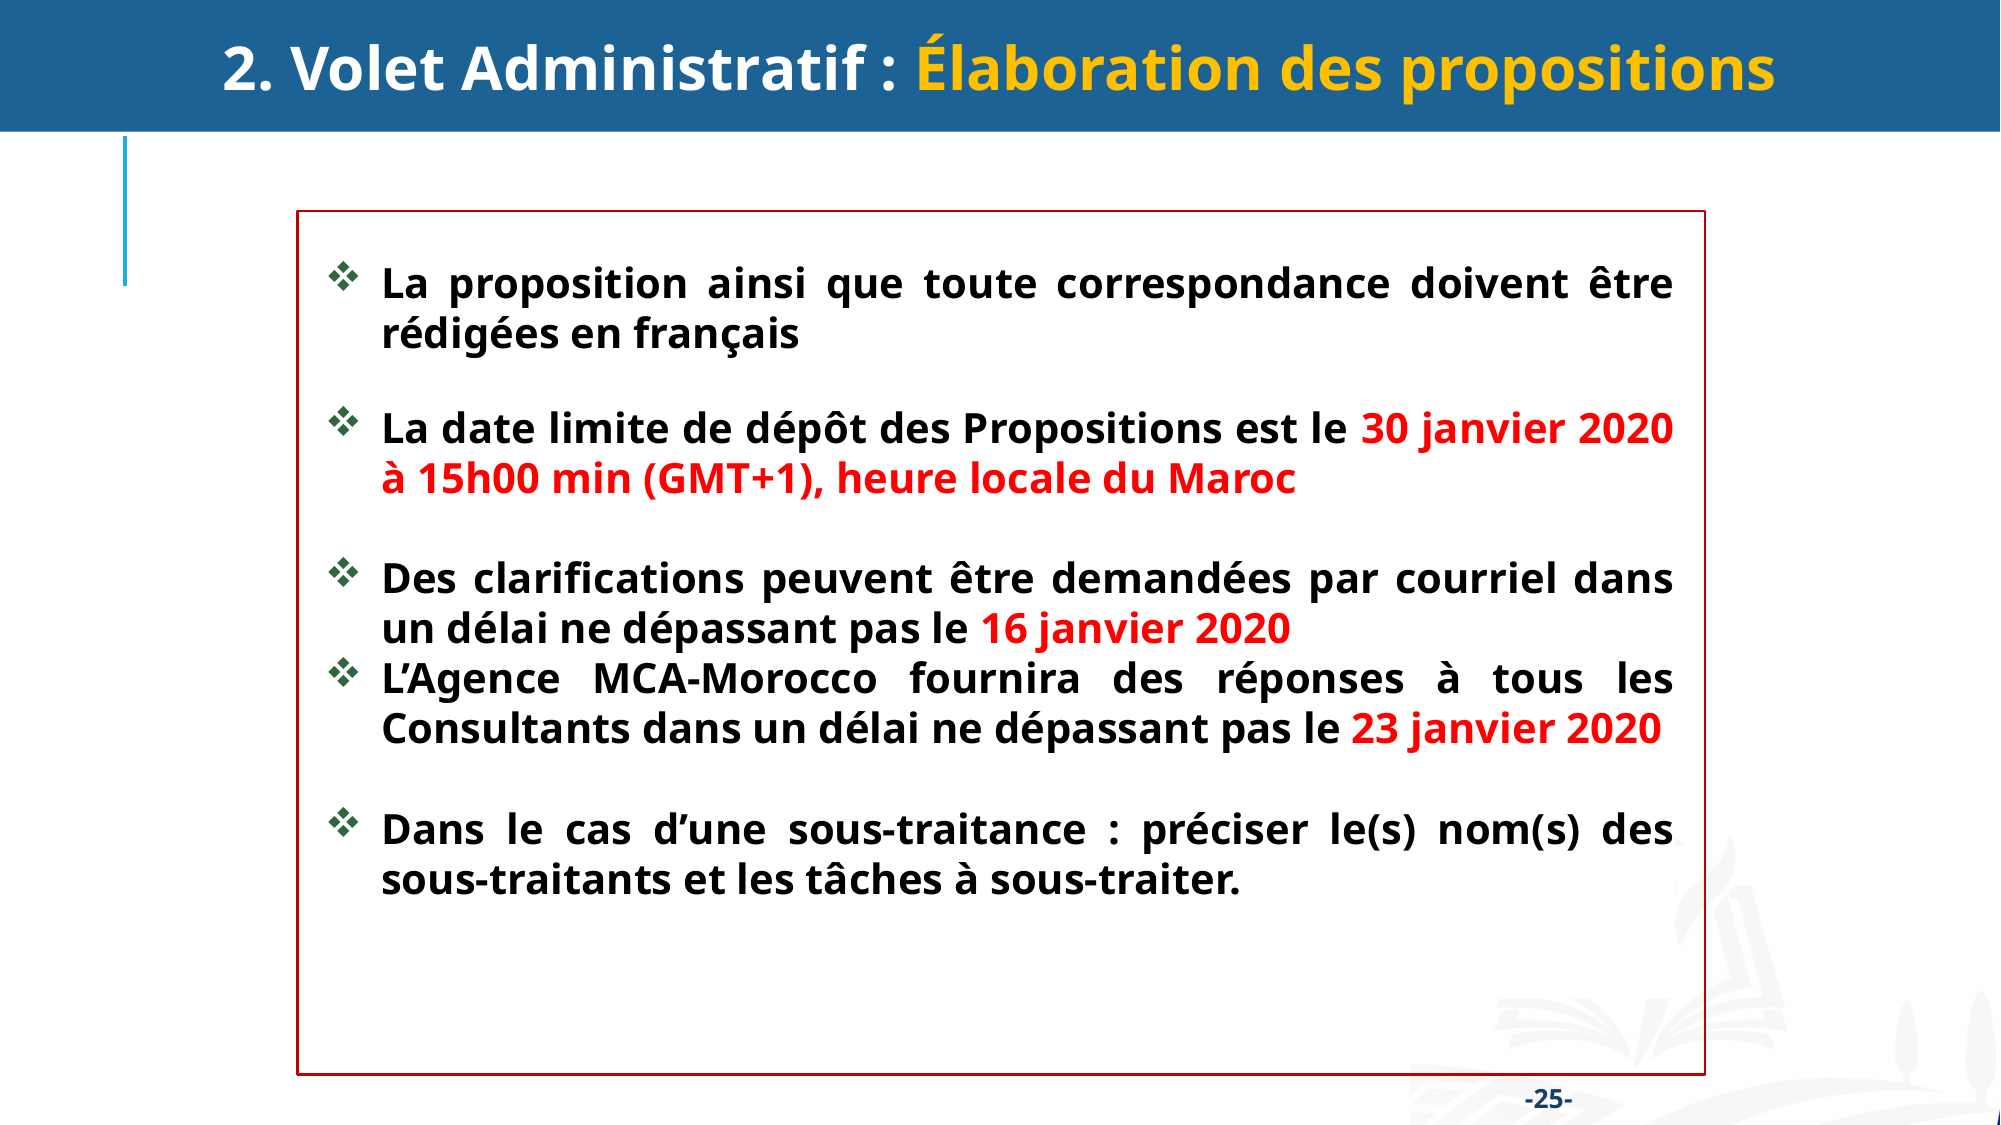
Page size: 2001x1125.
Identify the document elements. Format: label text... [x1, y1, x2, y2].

text_box [296, 210, 1706, 1076]
picture [1409, 759, 2000, 1125]
text_box 2. Volet Administratif : Élaboration des propositions [0, 0, 2000, 133]
